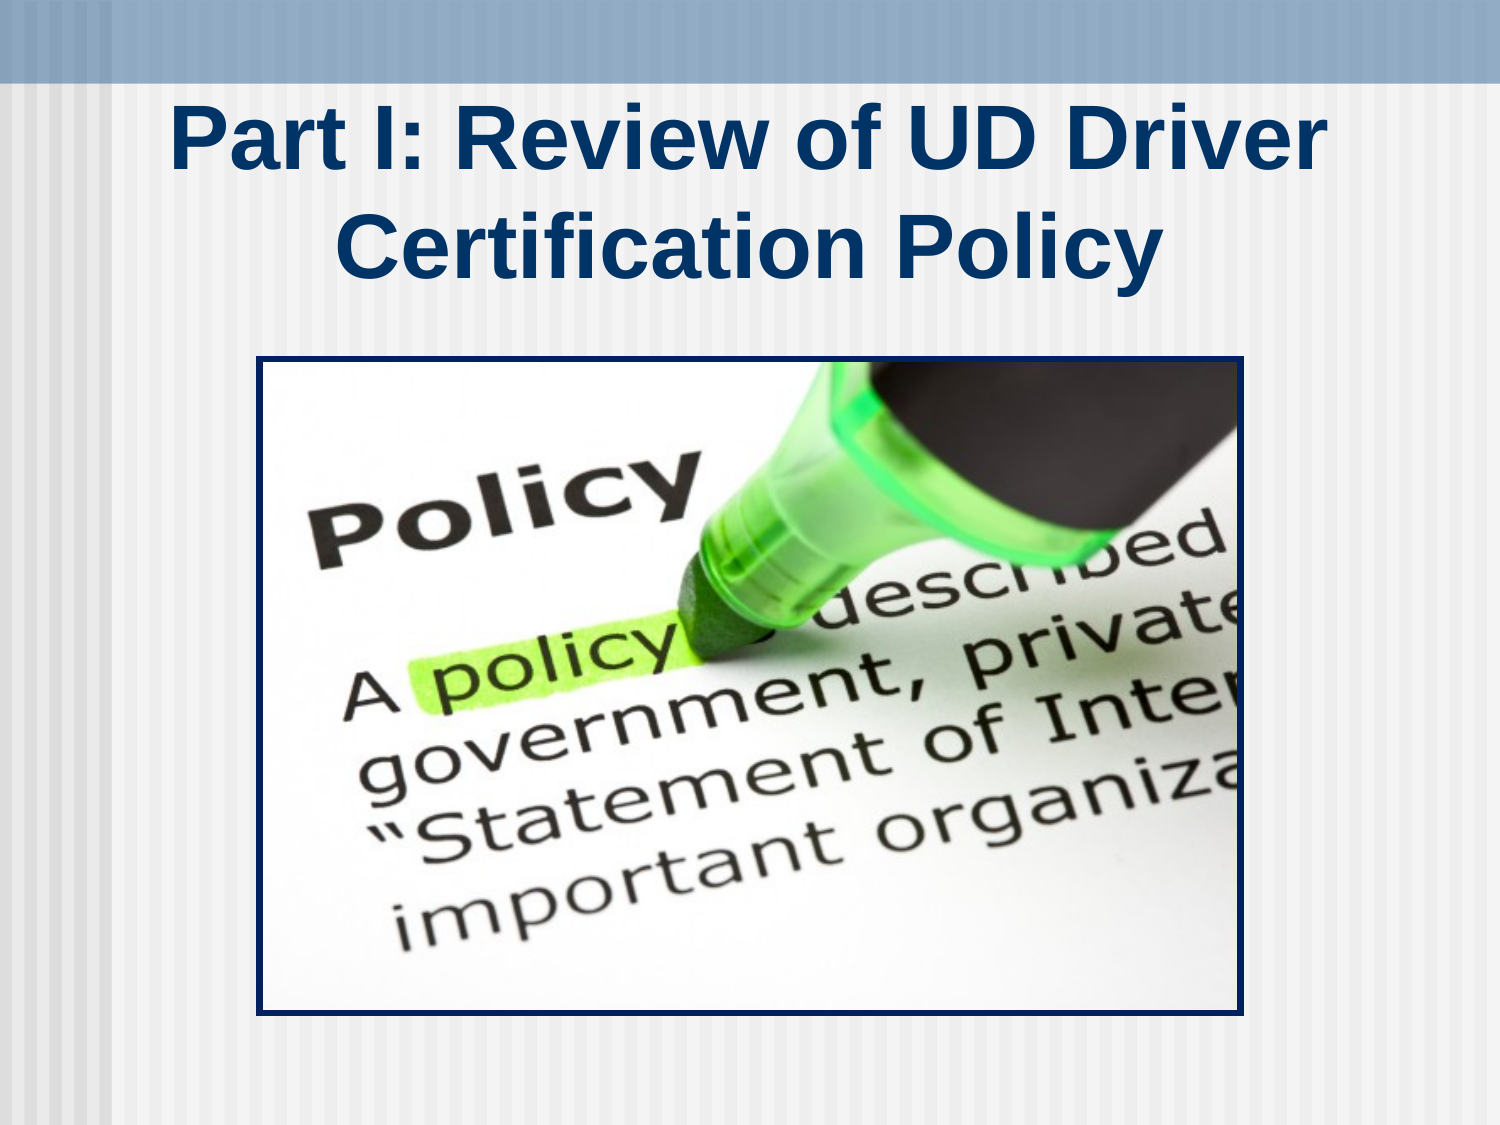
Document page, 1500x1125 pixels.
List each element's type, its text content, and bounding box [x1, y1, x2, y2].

picture [262, 362, 1238, 1011]
title Part I: Review of UD Driver Certification Policy [0, 66, 1500, 416]
